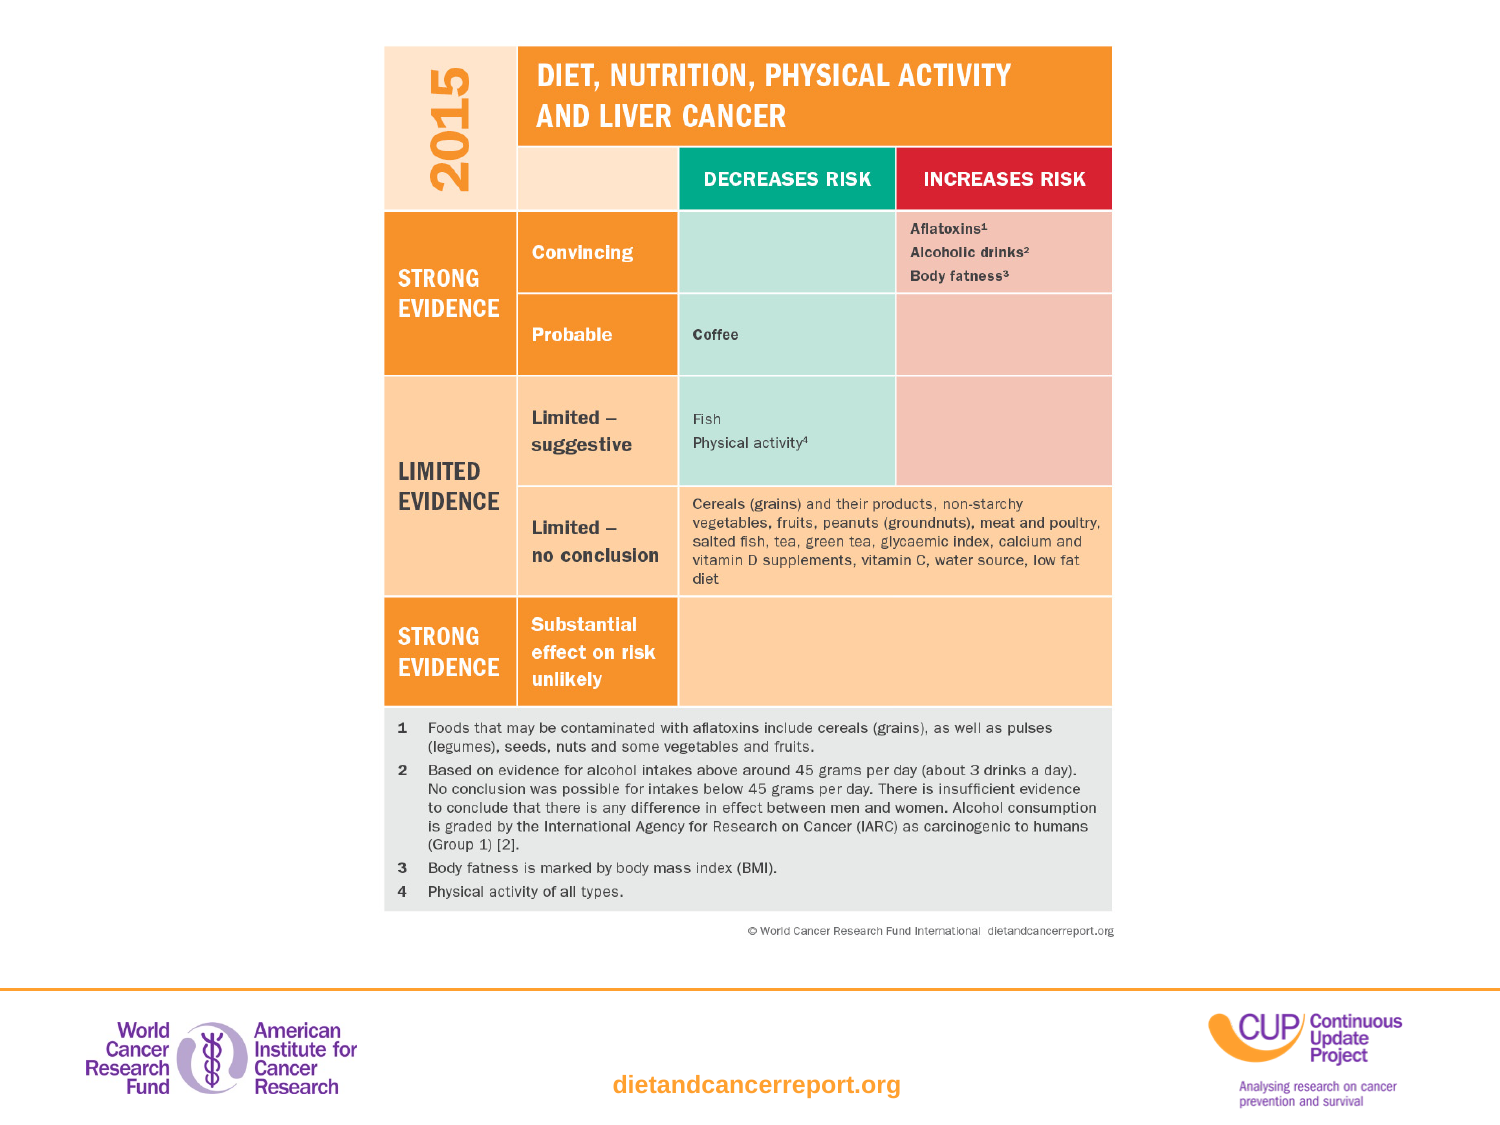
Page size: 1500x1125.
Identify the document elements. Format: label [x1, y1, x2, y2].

picture [358, 19, 1138, 959]
picture [1207, 1013, 1403, 1109]
picture [86, 1022, 357, 1094]
